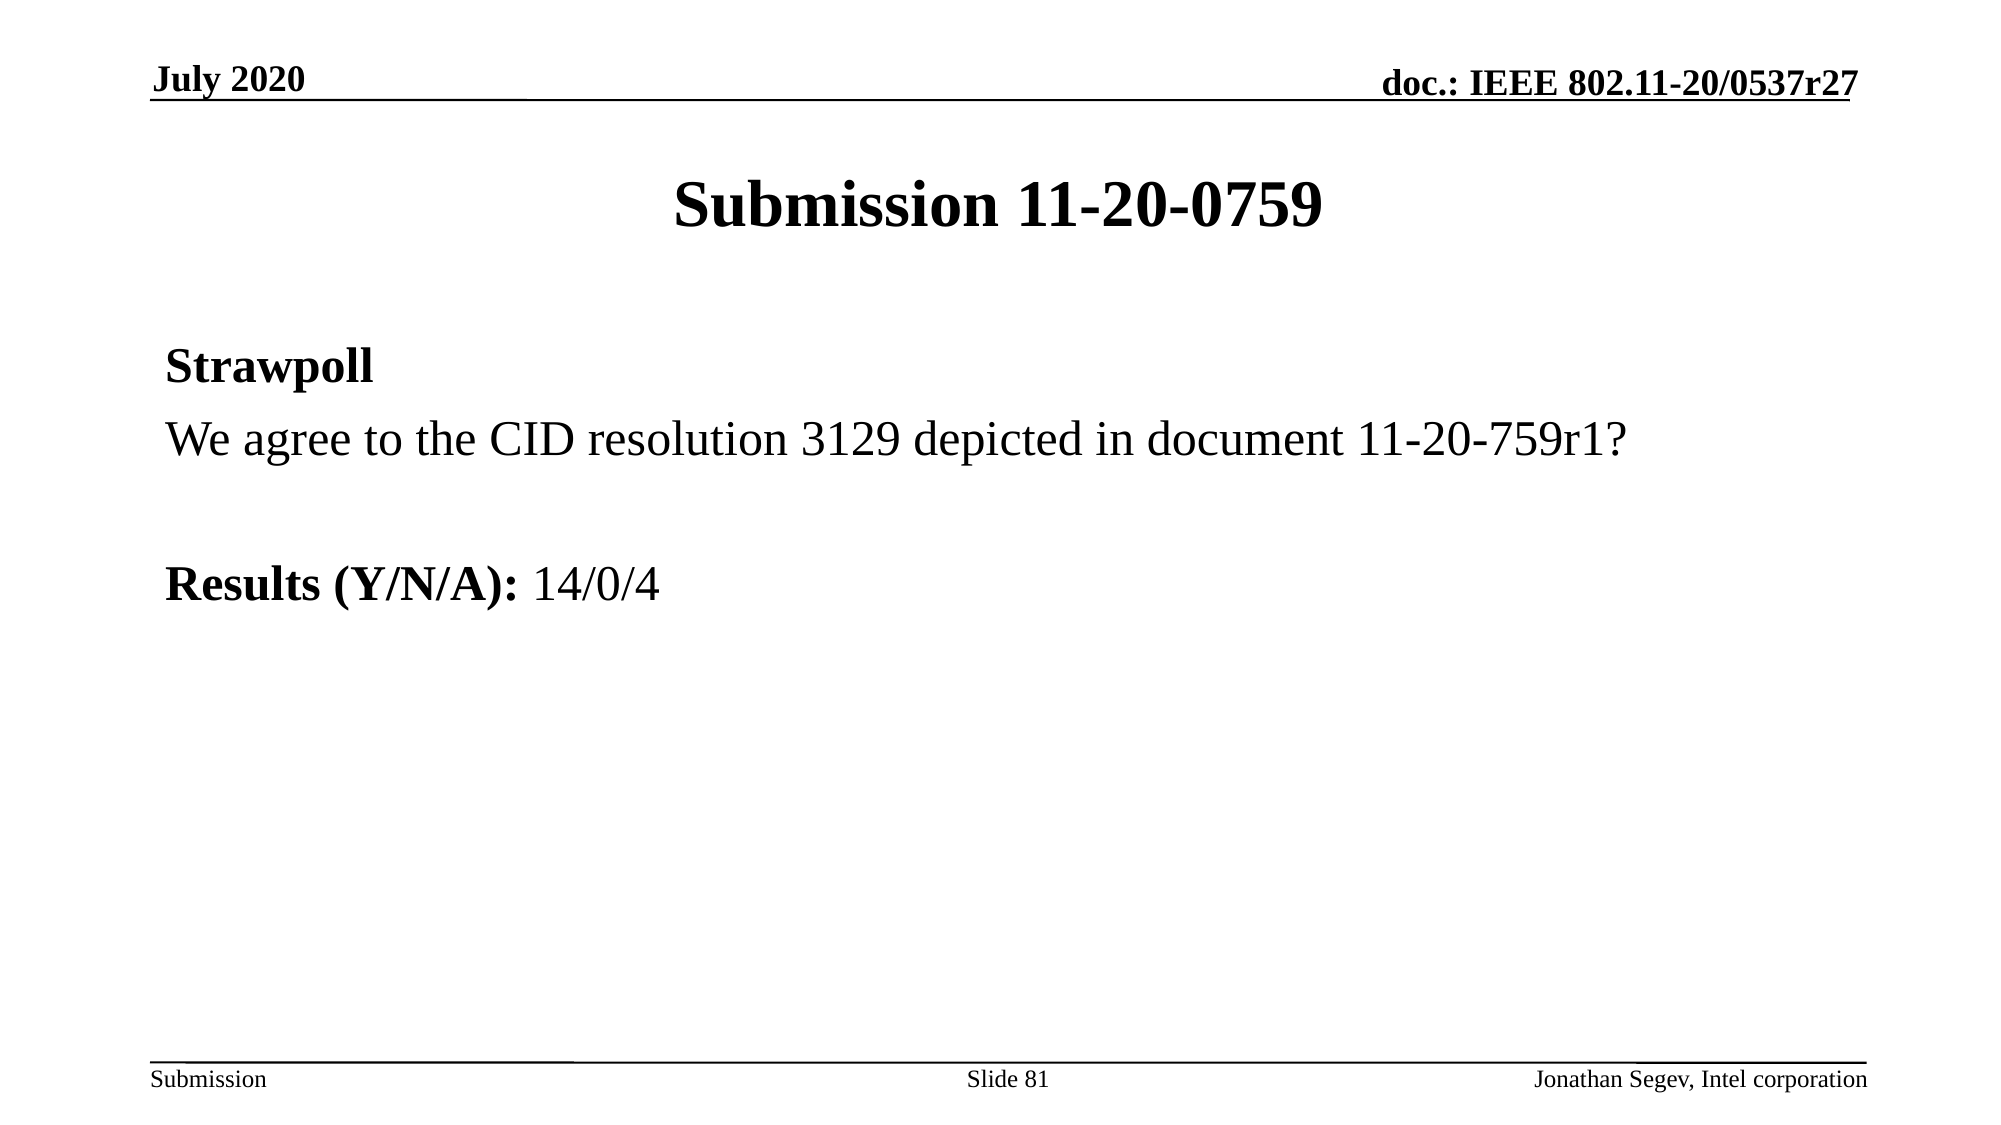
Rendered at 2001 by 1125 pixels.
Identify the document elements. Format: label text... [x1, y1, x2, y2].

slide_number Slide 81 [950, 1061, 1067, 1123]
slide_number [152, 54, 563, 100]
footer Jonathan Segev, Intel corporation [1171, 1061, 1869, 1093]
list Strawpoll We agree to the CID resolution 3129 depicted in document 11-20-759r1? Results (Y/N/A): 14/0/4 [149, 324, 1850, 1000]
title Submission 11-20-0759 [149, 112, 1850, 288]
